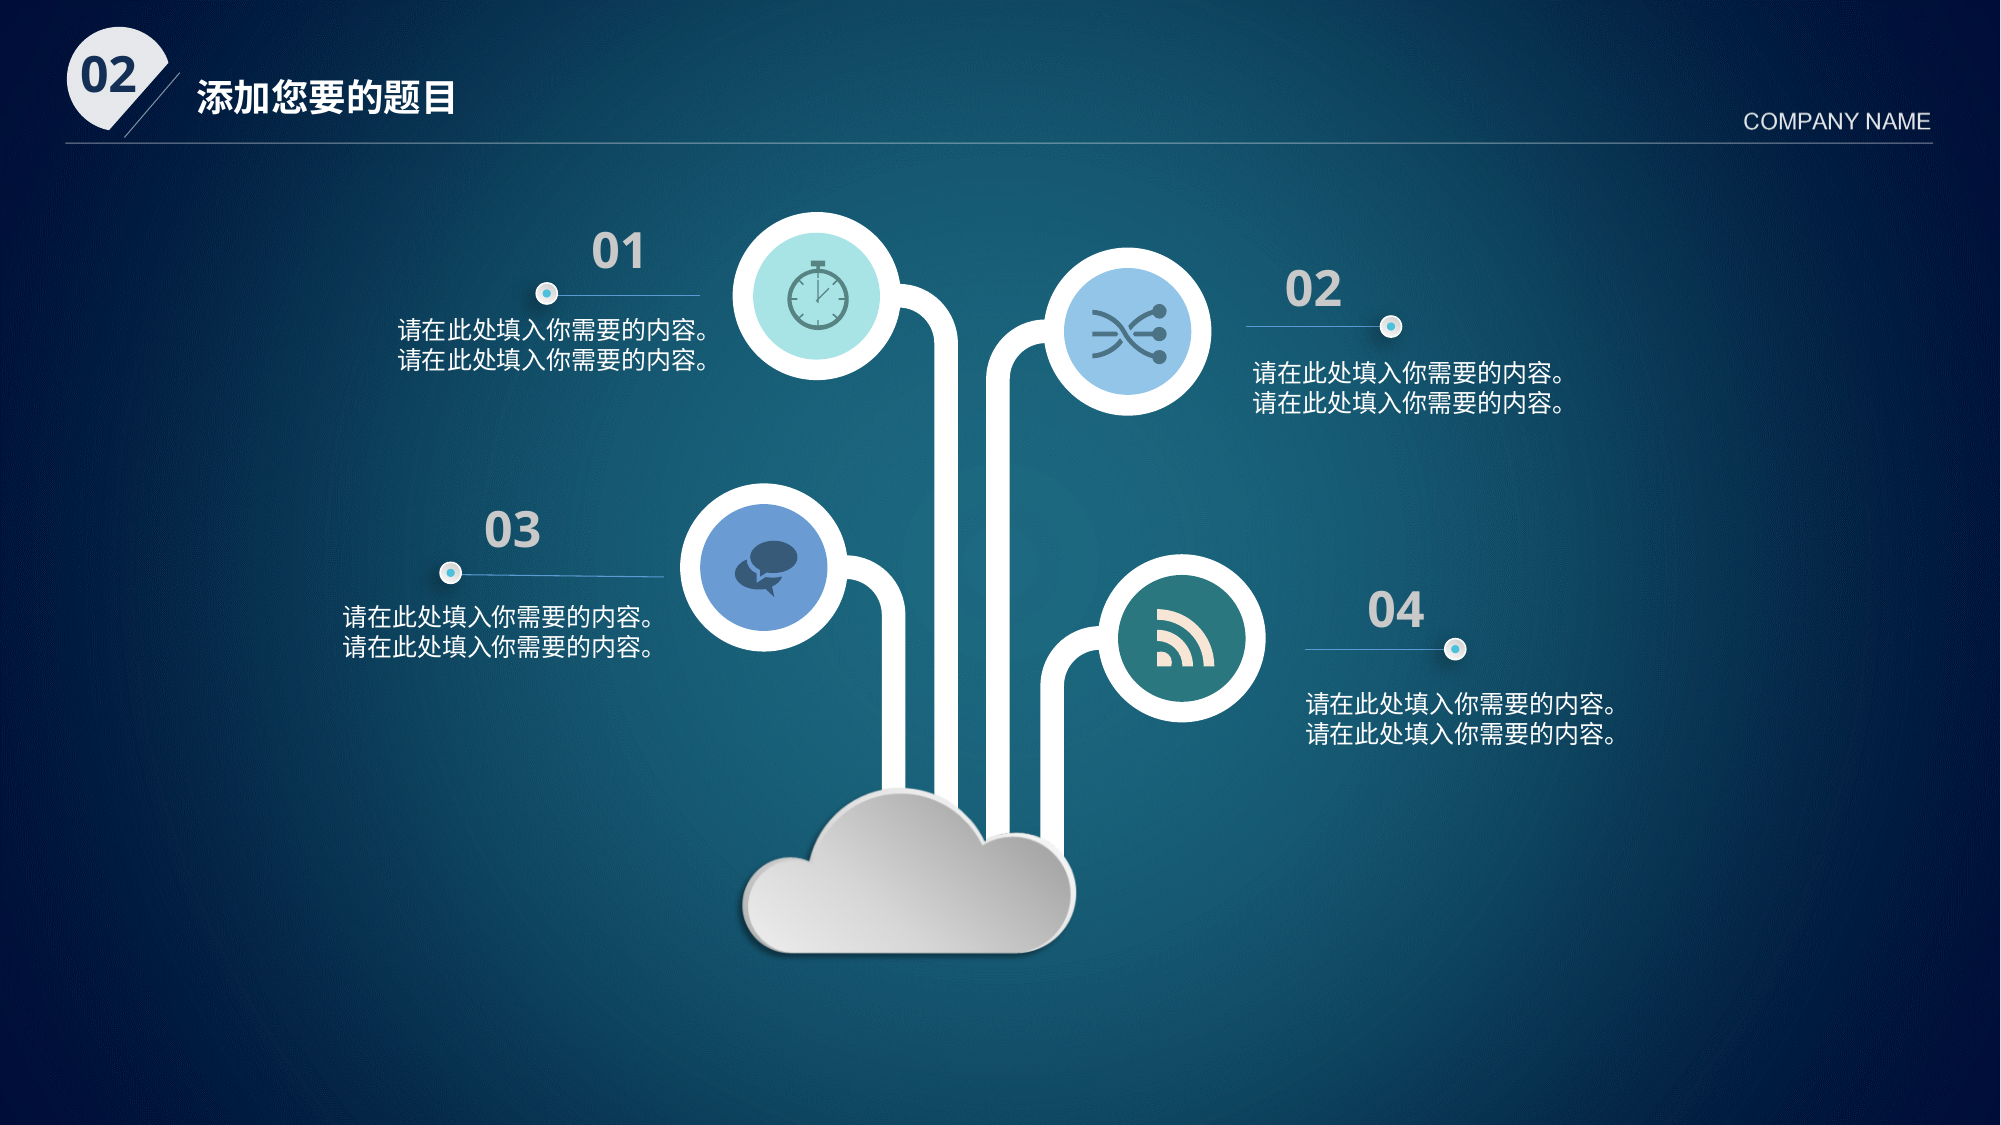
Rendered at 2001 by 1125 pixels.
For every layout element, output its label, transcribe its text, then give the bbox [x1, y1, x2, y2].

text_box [732, 211, 958, 784]
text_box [536, 282, 701, 304]
text_box 01 [576, 210, 683, 282]
text_box 03 [469, 490, 576, 562]
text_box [1245, 315, 1402, 338]
text_box 请在此处填入你需要的内容。 请在此处填入你需要的内容。 [327, 593, 680, 669]
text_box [680, 483, 732, 874]
picture [0, 0, 2001, 1125]
text_box 请在此处填入你需要的内容。 请在此处填入你需要的内容。 [1290, 681, 1645, 756]
text_box 02 [1270, 249, 1377, 315]
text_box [1305, 638, 1466, 660]
text_box 请在此处填入你需要的内容。 请在此处填入你需要的内容。 [382, 307, 732, 383]
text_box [1212, 554, 1266, 873]
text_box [440, 562, 664, 584]
text_box 请在此处填入你需要的内容。 请在此处填入你需要的内容。 [1238, 350, 1593, 425]
text_box 04 [1352, 570, 1460, 638]
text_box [986, 247, 1212, 873]
